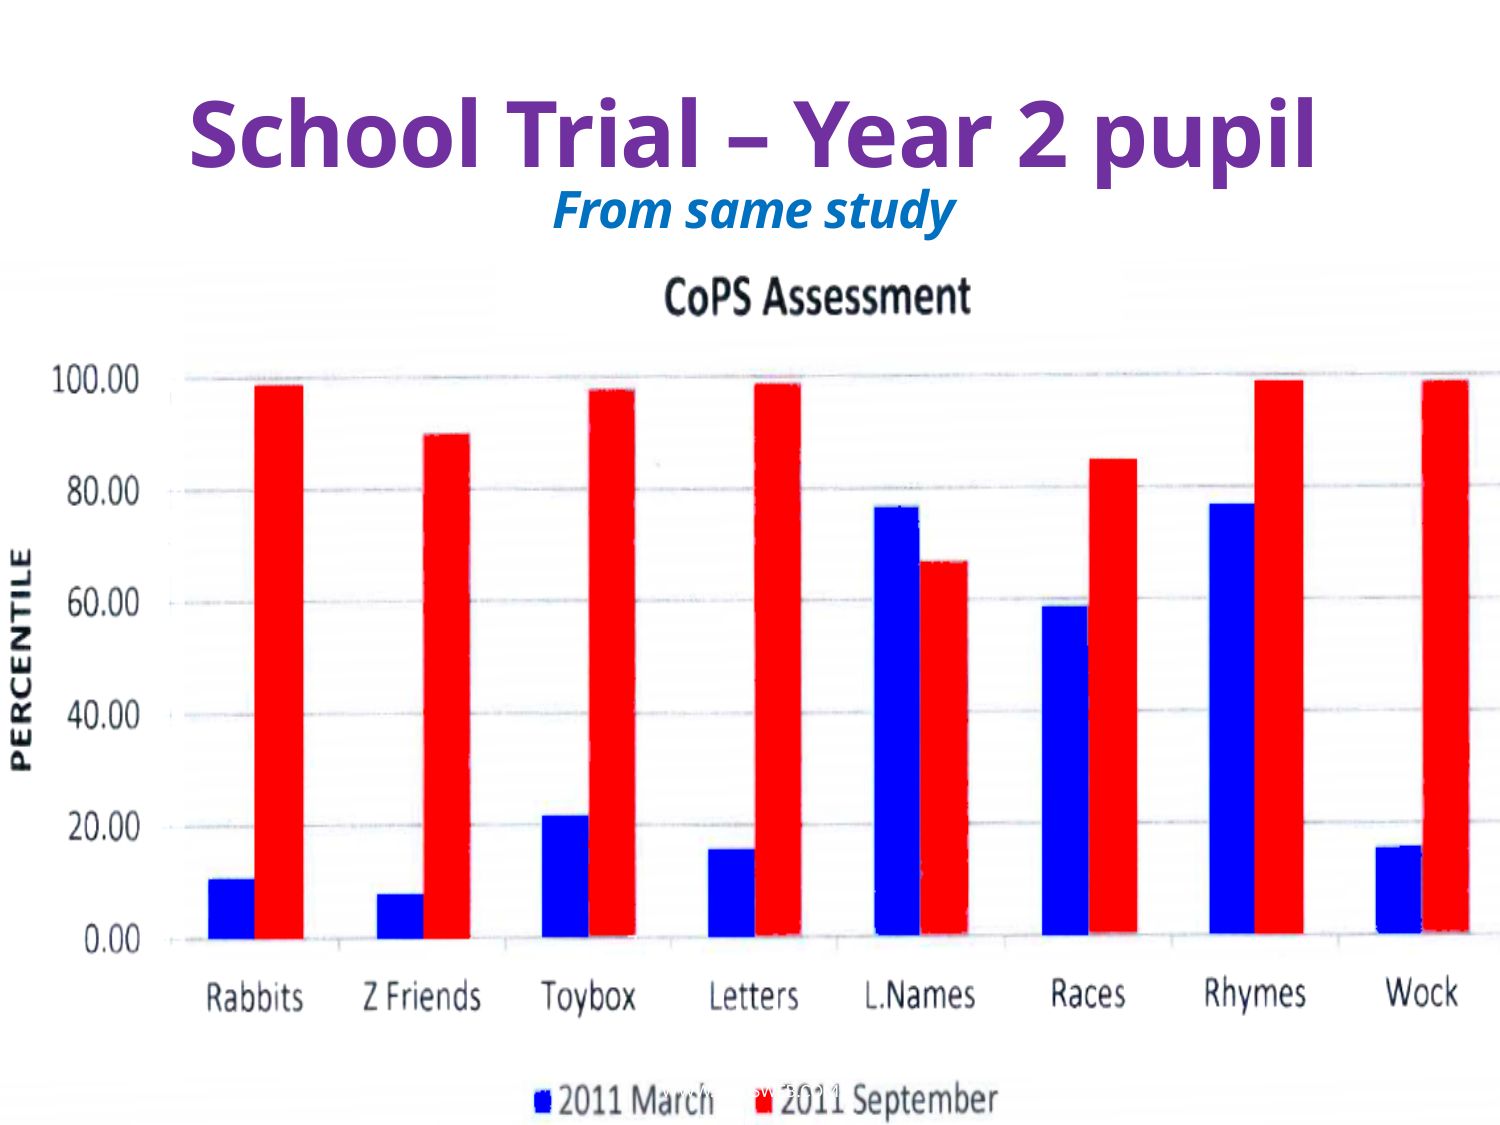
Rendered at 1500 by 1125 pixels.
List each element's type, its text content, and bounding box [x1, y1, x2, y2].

picture [0, 259, 1500, 1125]
title School Trial – Year 2 pupil From same study [135, 47, 1373, 257]
